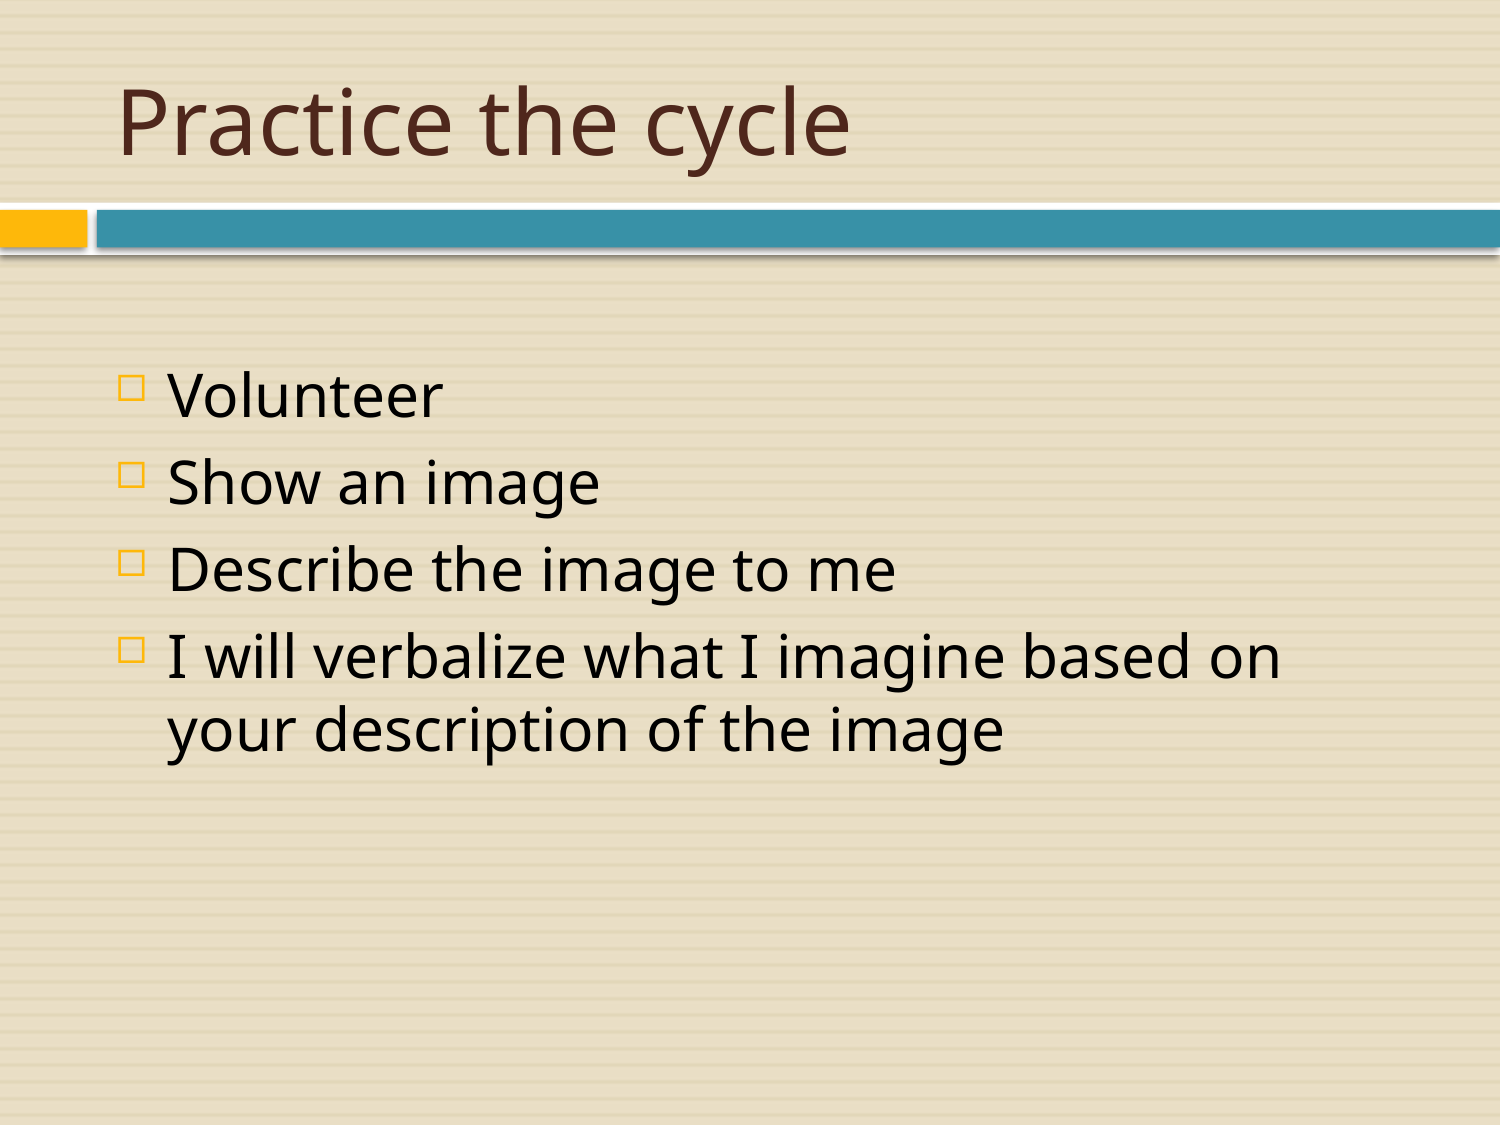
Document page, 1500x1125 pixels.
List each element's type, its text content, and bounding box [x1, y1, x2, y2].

title Practice the cycle [100, 37, 1439, 201]
list Volunteer Show an image Describe the image to me I will verbalize what I imagine based on your description of the image [100, 262, 1439, 1001]
